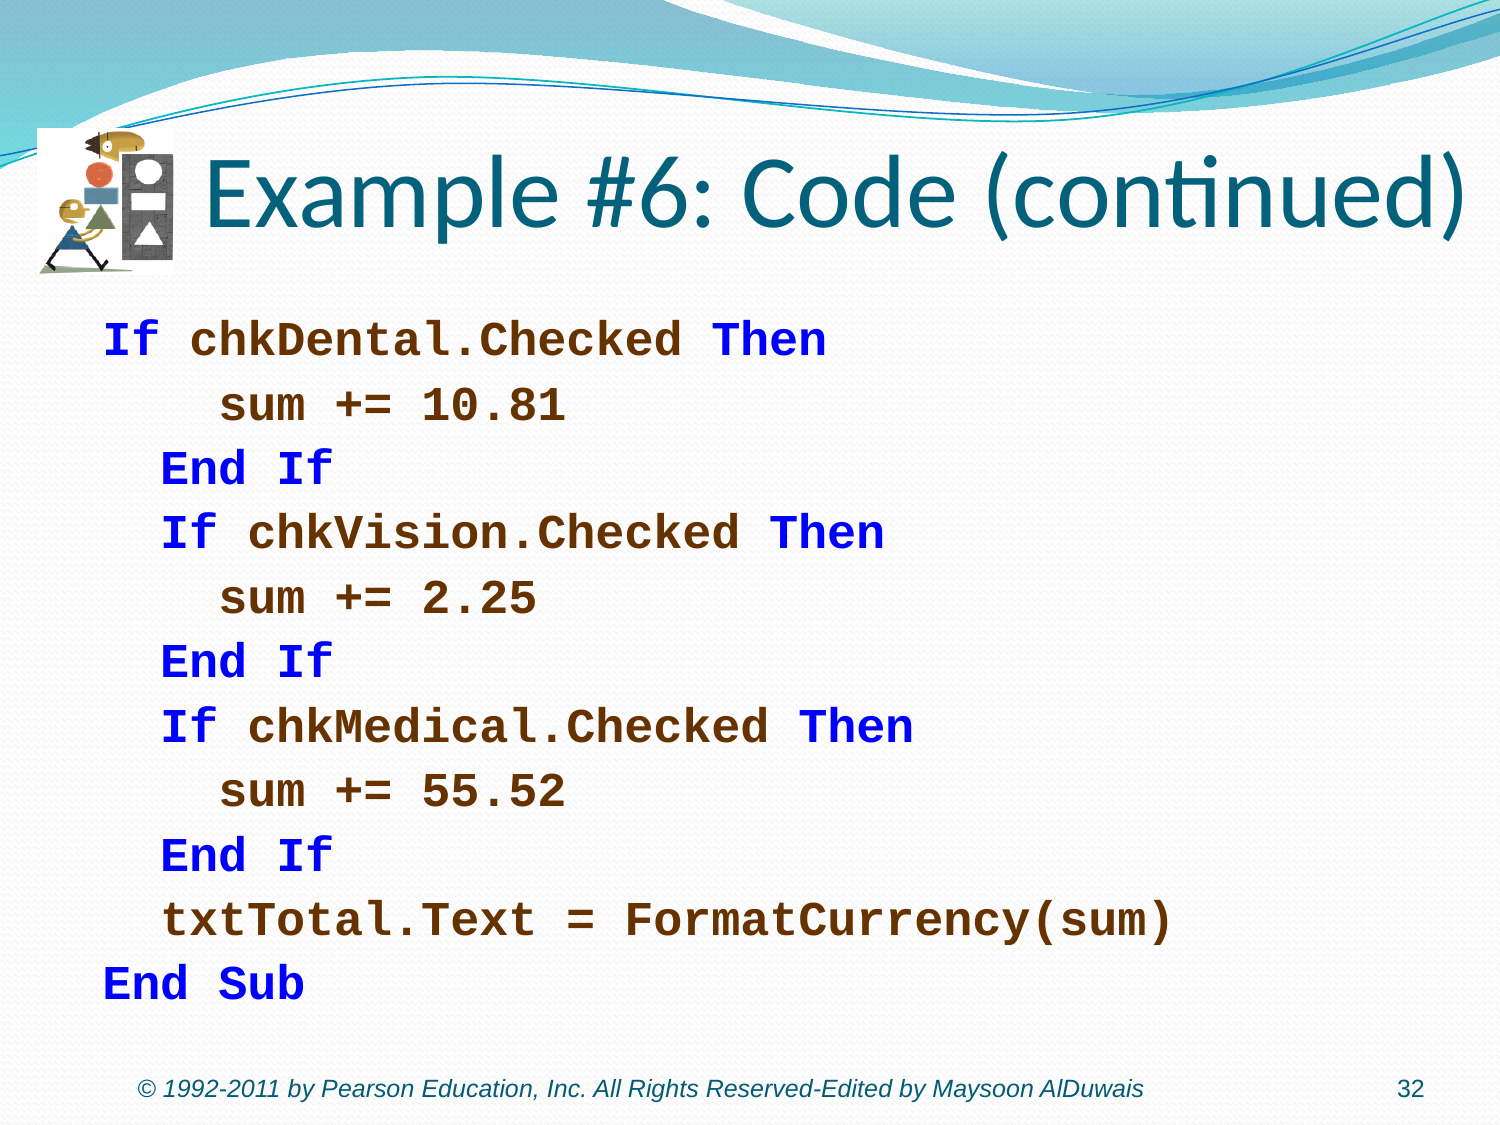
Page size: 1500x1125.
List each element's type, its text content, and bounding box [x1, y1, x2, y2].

footer © 1992-2011 by Pearson Education, Inc. All Rights Reserved-Edited by Maysoon AlDuwais [137, 1042, 1299, 1103]
title Example #6: Code (continued) [162, 115, 1500, 303]
slide_number 32 [1299, 1042, 1425, 1103]
list If chkDental.Checked Then sum += 10.81 End If If chkVision.Checked Then sum += 2.25 End If If chkMedical.Checked Then sum += 55.52 End If txtTotal.Text = FormatCurrency(sum) End Sub [87, 306, 1388, 1025]
picture [37, 128, 162, 275]
